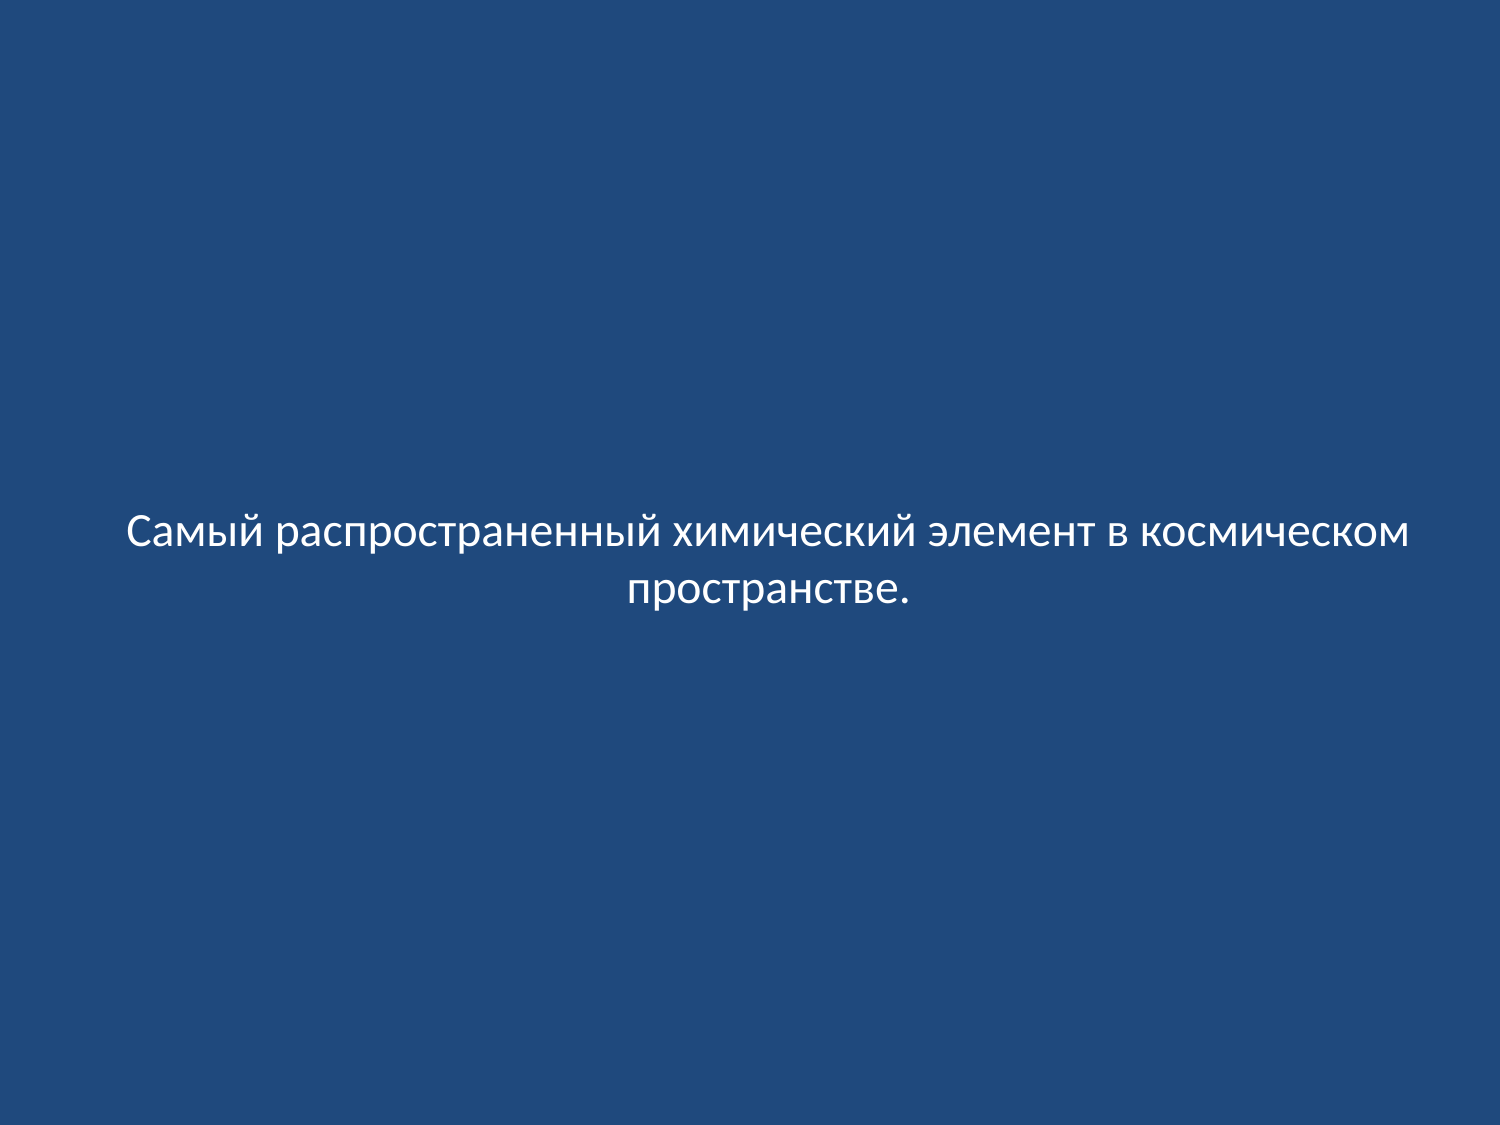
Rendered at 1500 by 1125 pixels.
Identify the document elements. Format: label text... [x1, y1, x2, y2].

title Самый распространенный химический элемент в космическом пространстве. [93, 433, 1444, 622]
